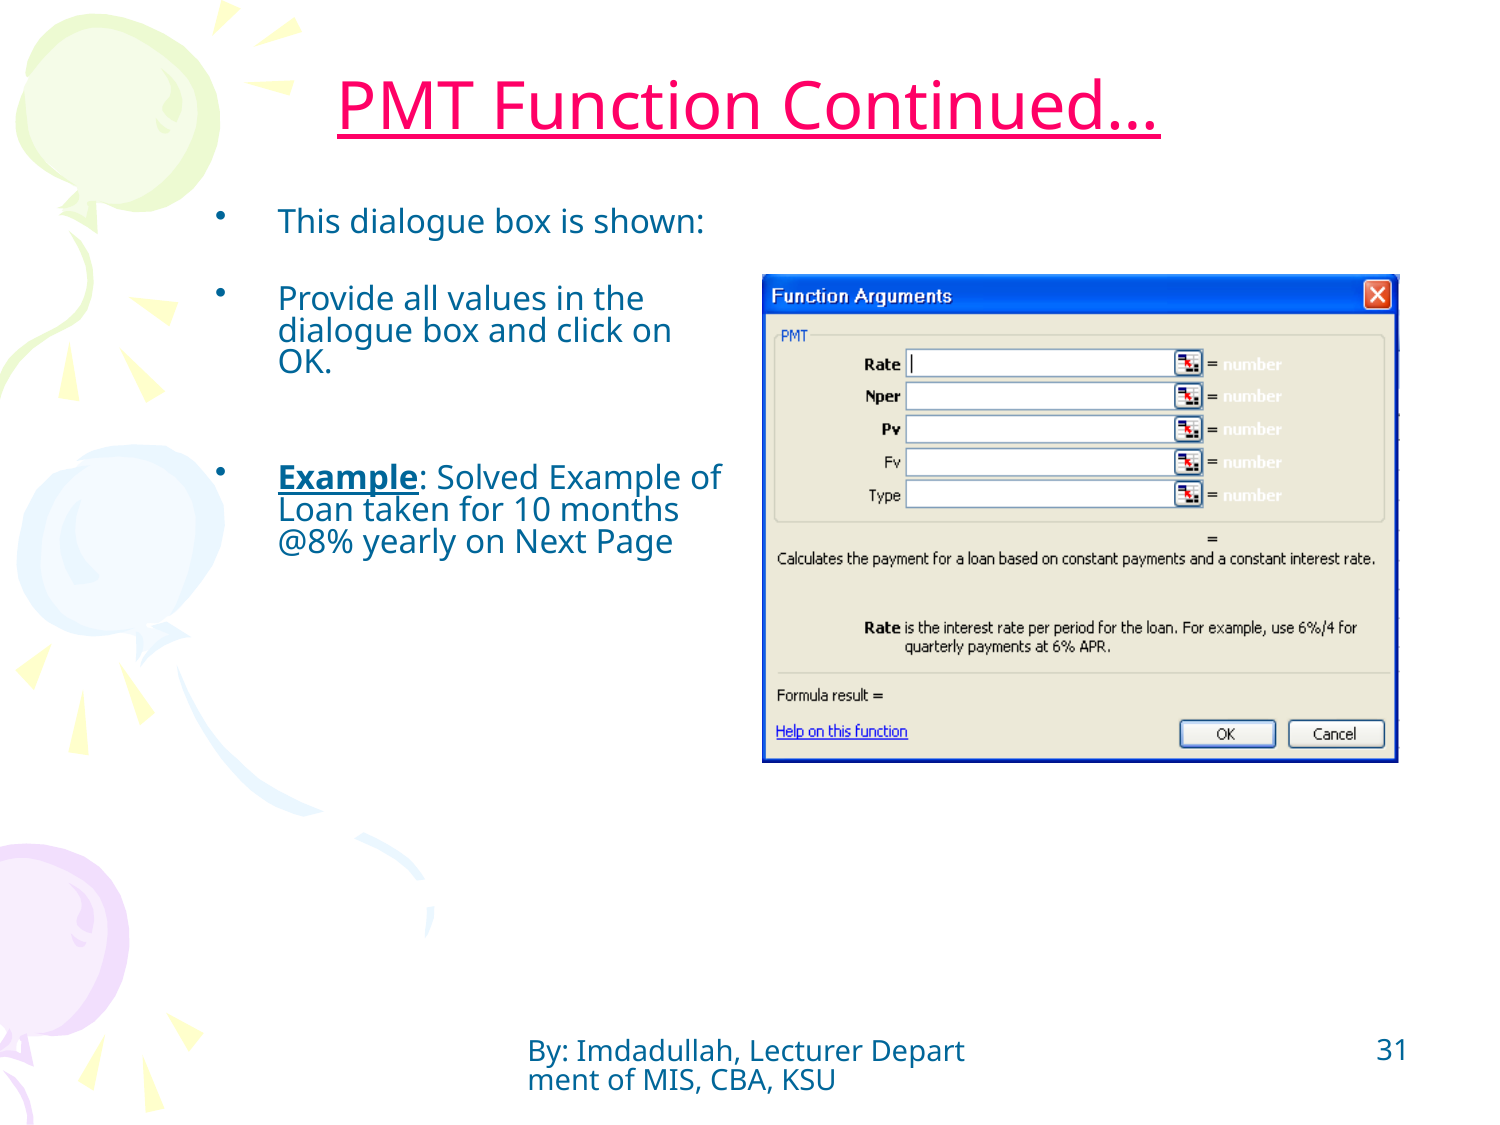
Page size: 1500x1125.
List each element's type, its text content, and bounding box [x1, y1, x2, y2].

picture [762, 274, 1401, 763]
list This dialogue box is shown: Provide all values in the dialogue box and click on OK. Example: Solved Example of Loan taken for 10 months @8% yearly on Next Page [199, 199, 751, 451]
footer By: Imdadullah, Lecturer Department of MIS, CBA, KSU [512, 1024, 988, 1101]
slide_number 31 [1074, 1023, 1426, 1100]
title PMT Function Continued… [72, 74, 1426, 151]
